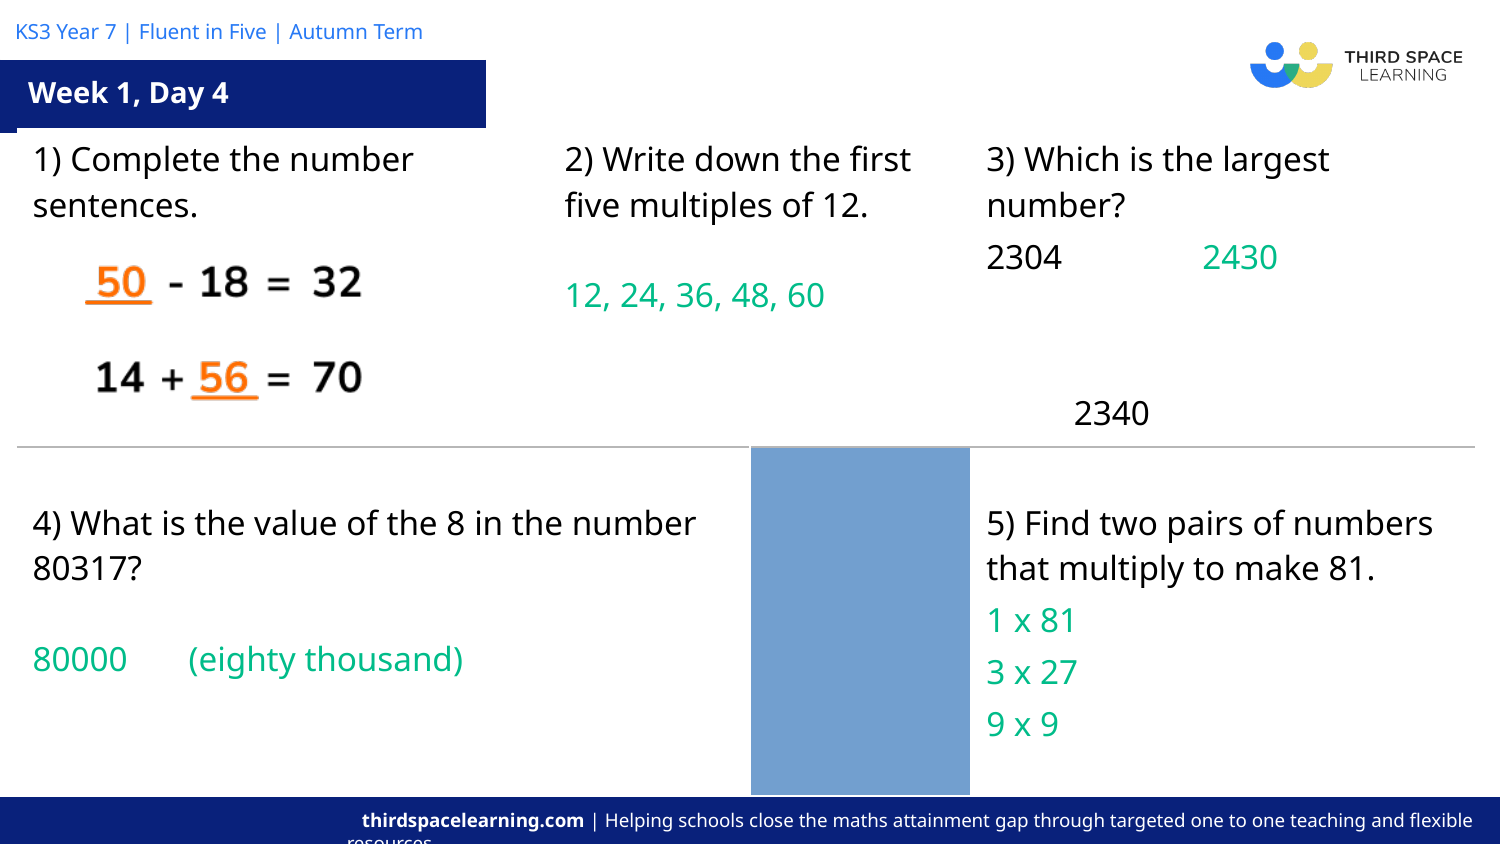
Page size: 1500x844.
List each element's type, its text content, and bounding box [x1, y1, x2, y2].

picture [85, 254, 364, 407]
text_box Week 1, Day 4 [13, 59, 383, 125]
table_cell 4) What is the value of the 8 in the number 80317? 80000 (eighty thousand) [19, 448, 749, 794]
picture [1250, 33, 1465, 99]
table_header 2) Write down the first five multiples of 12. 12, 24, 36, 48, 60 [550, 130, 970, 446]
table_cell 5) Find two pairs of numbers that multiply to make 81. 1 x 81 3 x 27 9 x 9 [972, 448, 1474, 794]
table_header 3) Which is the largest number? 2304 2430 2340 [972, 130, 1474, 446]
table_header 1) Complete the number sentences. [19, 130, 549, 446]
